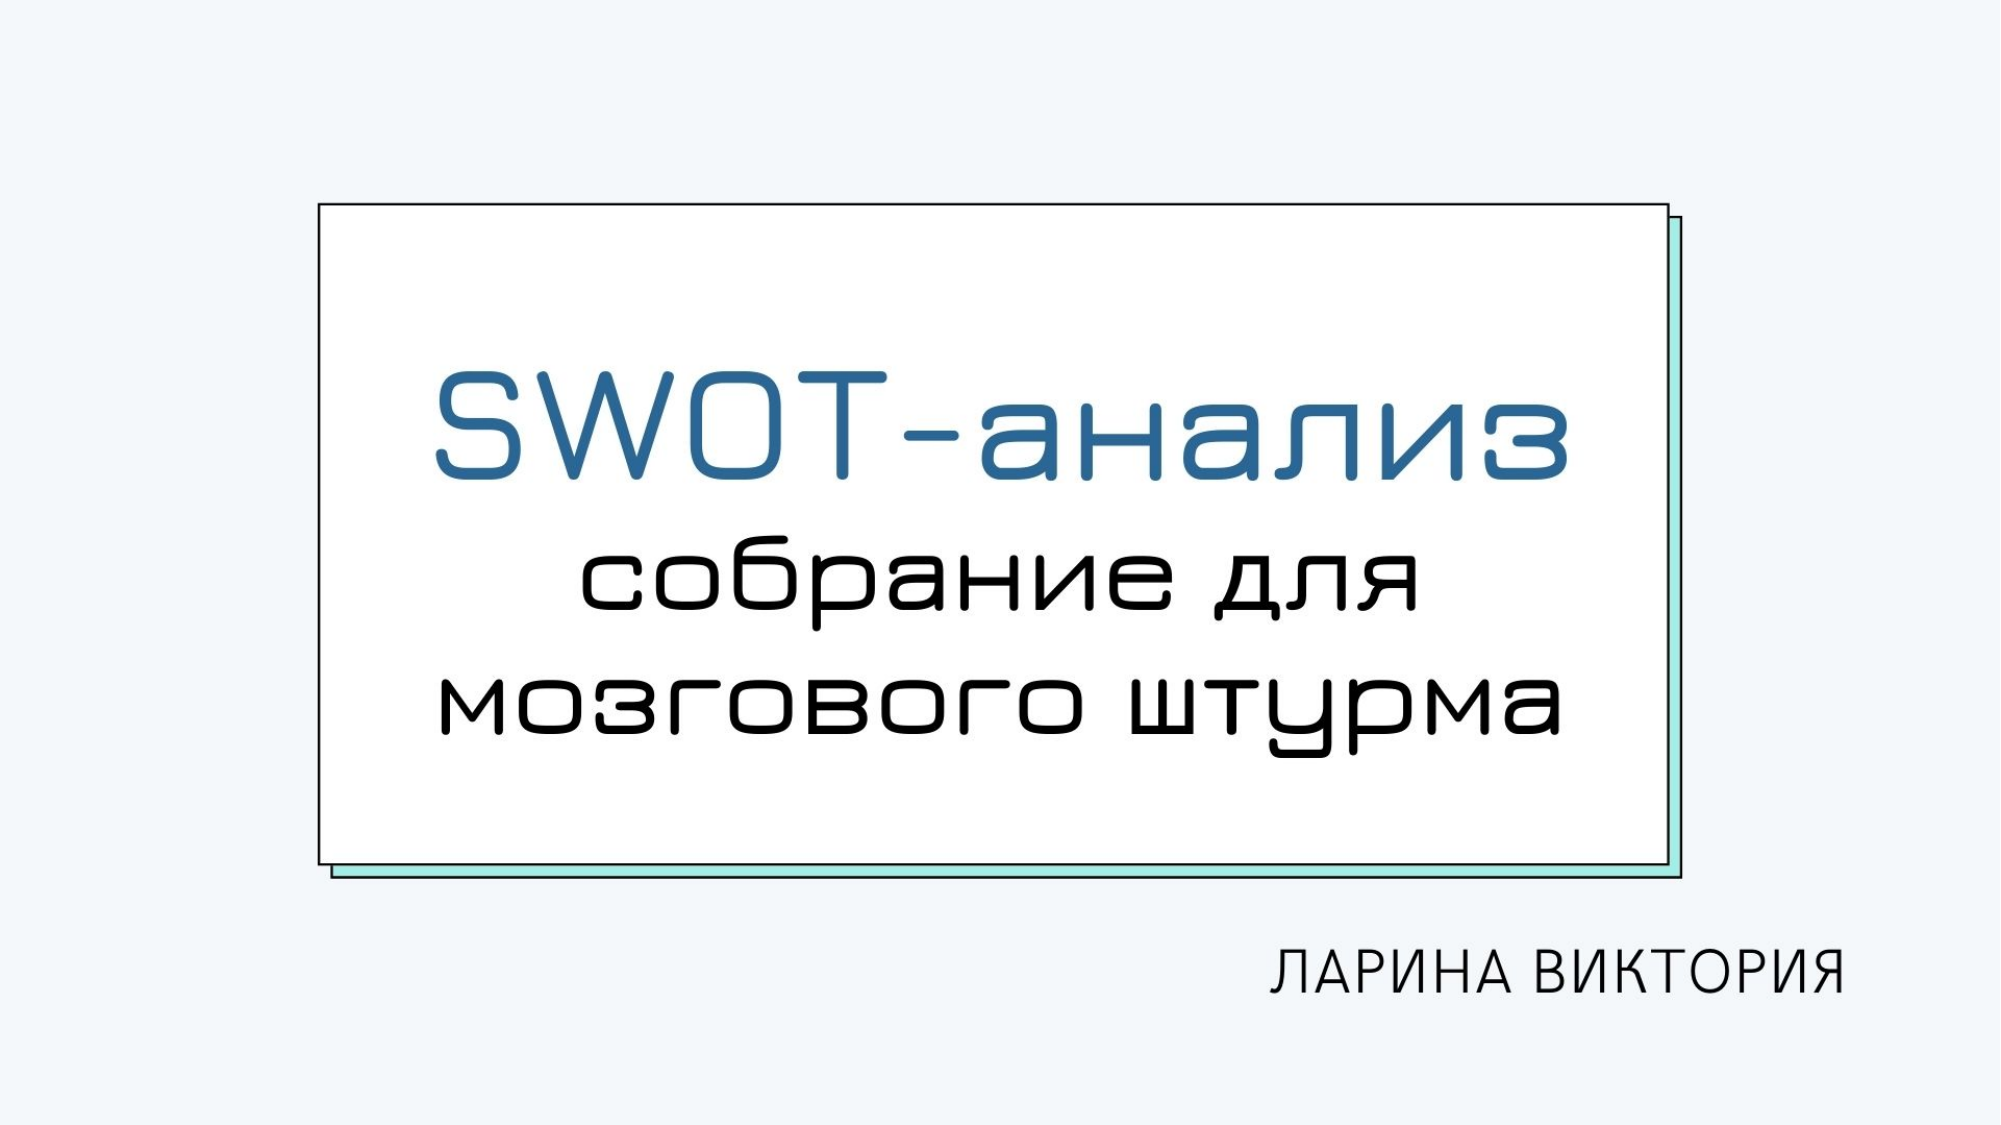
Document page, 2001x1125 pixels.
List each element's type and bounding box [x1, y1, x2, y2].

list [0, 0, 2000, 1125]
